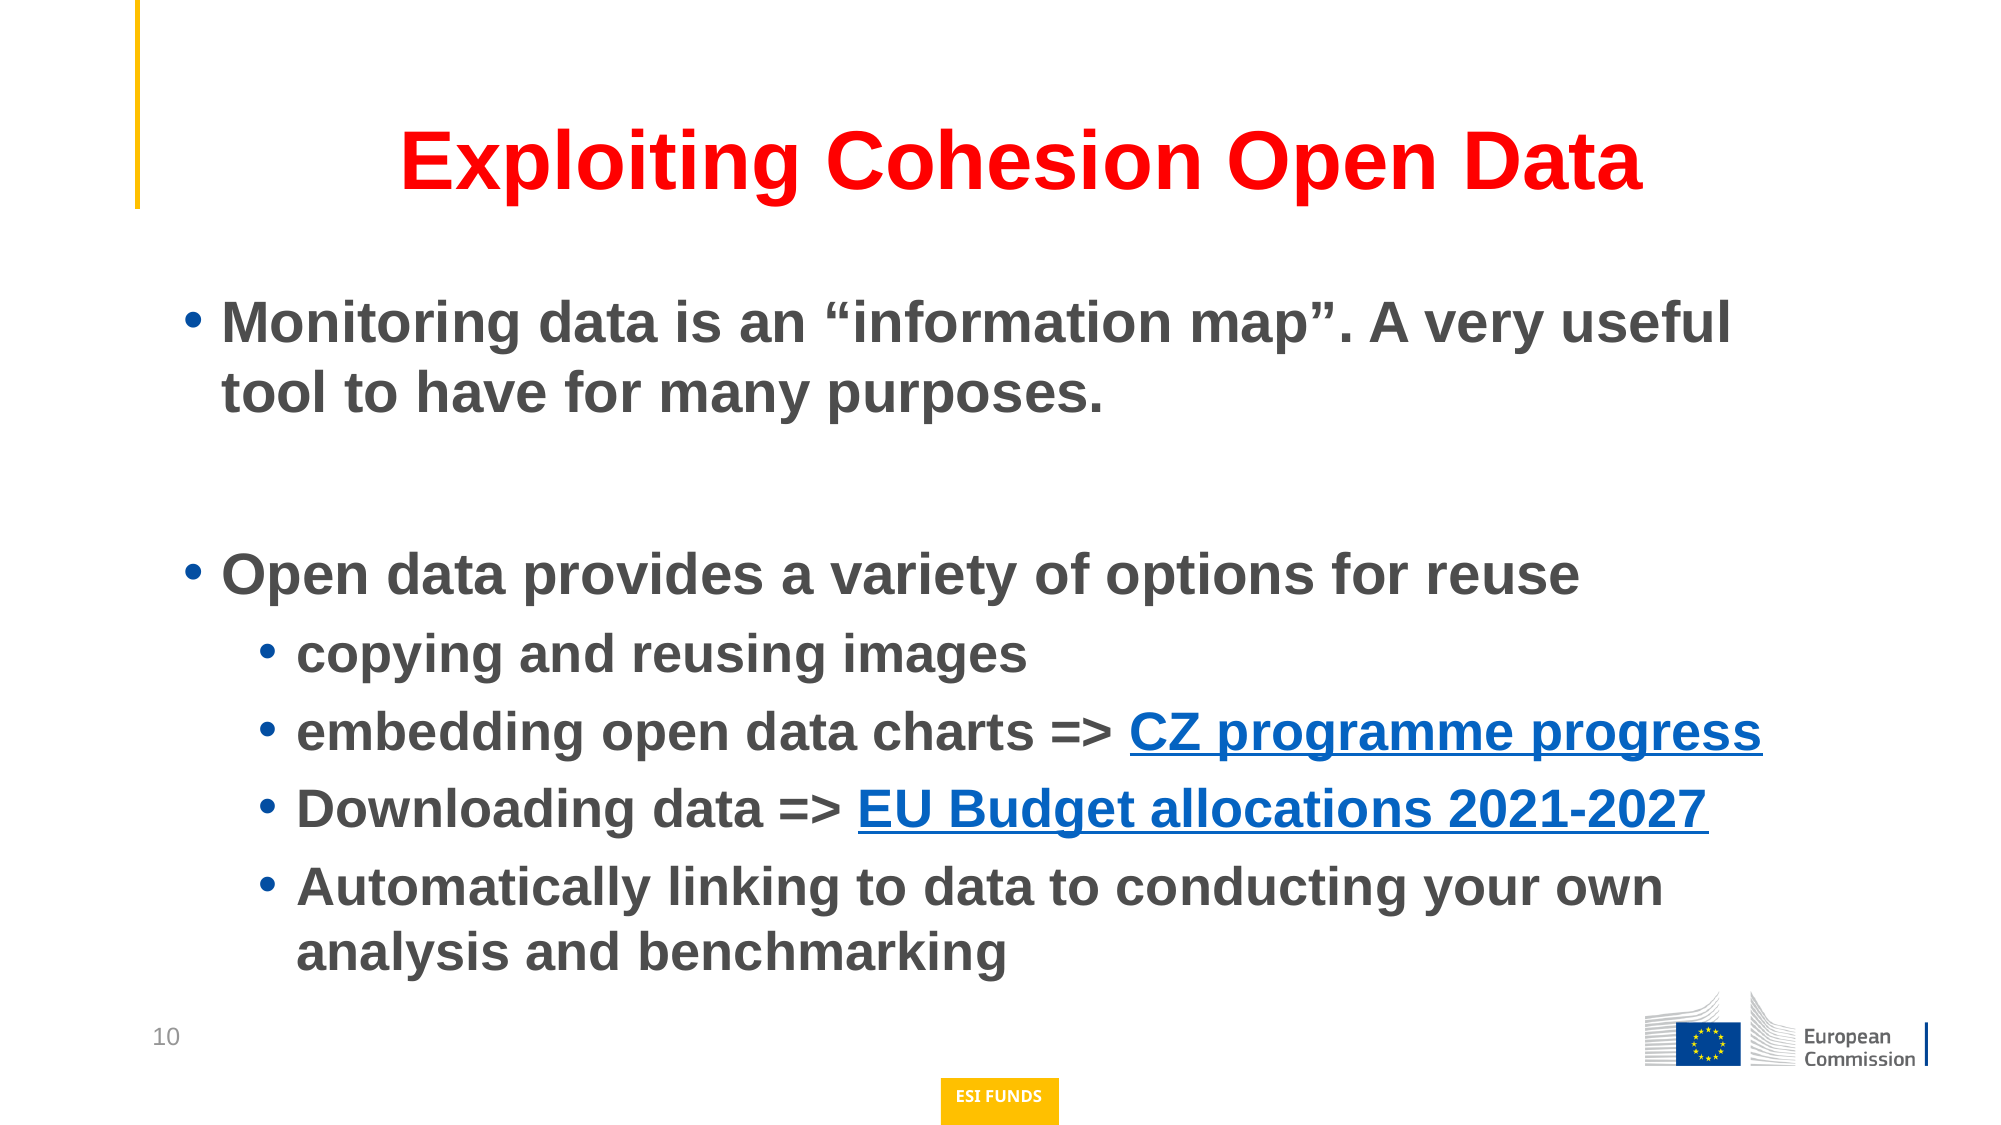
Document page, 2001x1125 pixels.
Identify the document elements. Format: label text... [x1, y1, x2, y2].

text_box ESI FUNDS [940, 1078, 1059, 1125]
slide_number 10 [137, 1005, 588, 1066]
title Exploiting Cohesion Open Data [159, 79, 1885, 208]
picture [1645, 991, 1928, 1066]
list Monitoring data is an “information map”. A very useful tool to have for many purposes. Open data provides a variety of options for reuse copying and reusing images embedding open data charts => CZ programme progress Downloading data => EU Budget allocations 2021-2027 Automatically linking to data to conducting your own analysis and benchmarking [148, 276, 1861, 973]
